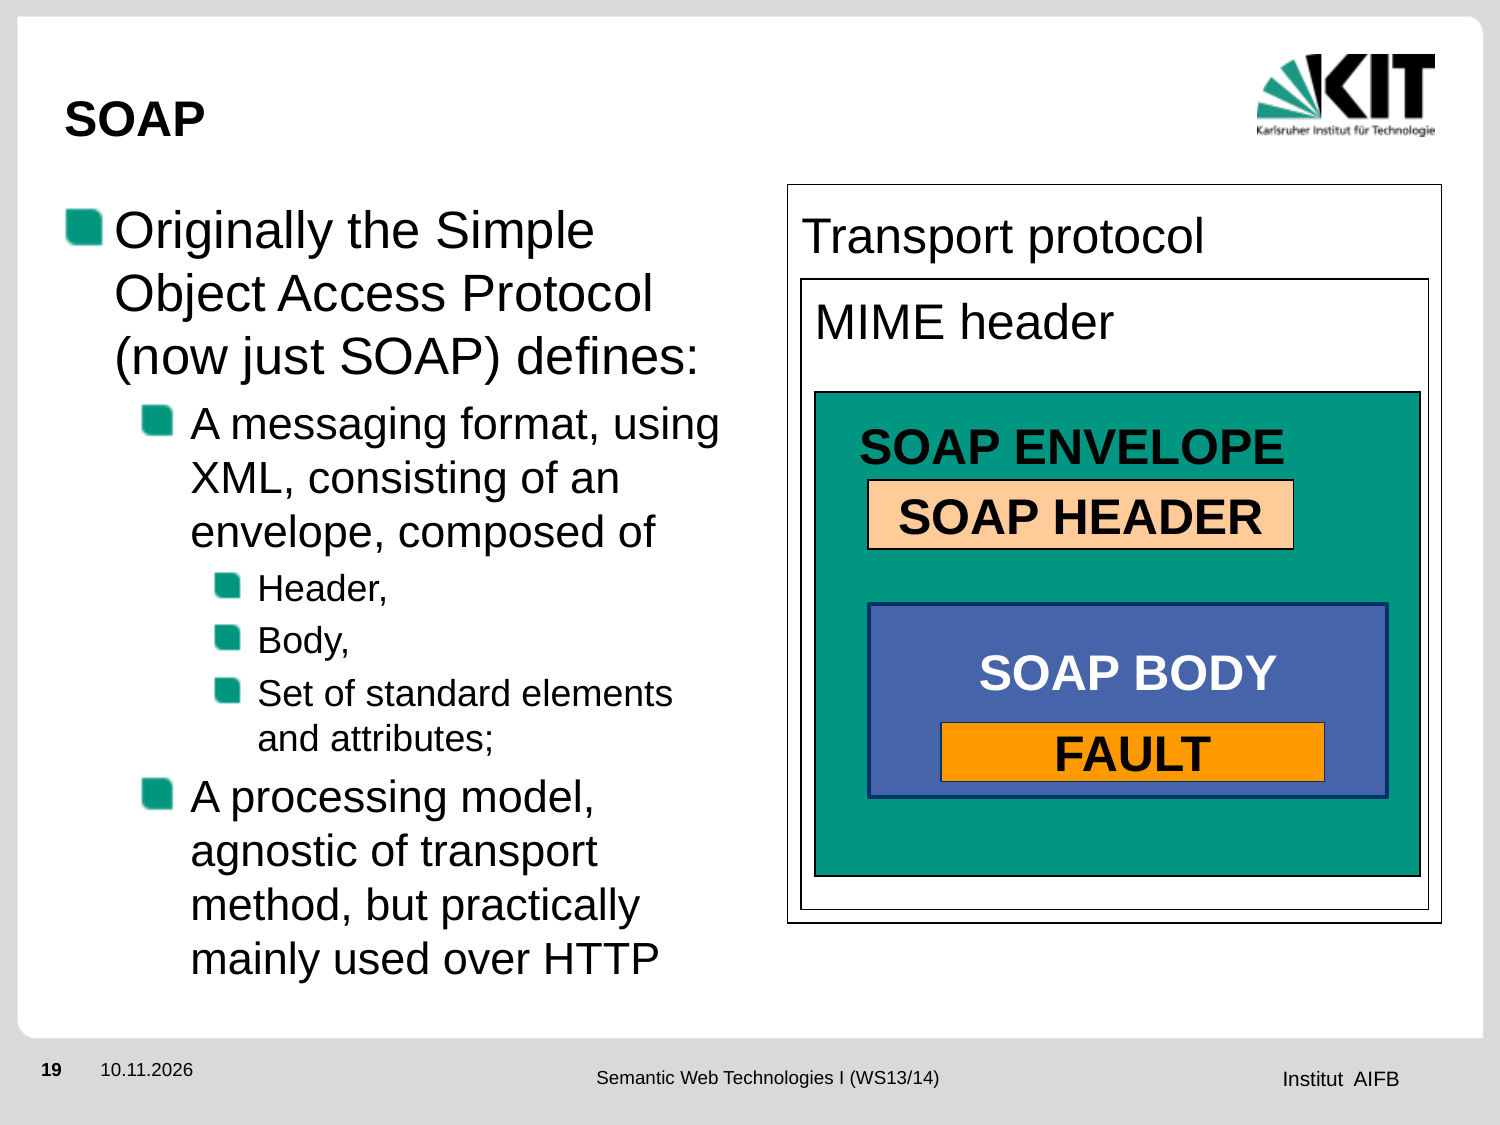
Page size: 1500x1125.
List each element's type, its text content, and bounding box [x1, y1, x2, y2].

title SOAP [64, 54, 1198, 147]
picture [0, 0, 1500, 1125]
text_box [787, 184, 1442, 924]
list Originally the Simple Object Access Protocol (now just SOAP) defines: A messaging format, using XML, consisting of an envelope, composed of Header, Body, Set of standard elements and attributes; A processing model, agnostic of transport method, but practically mainly used over HTTP [64, 196, 738, 1000]
